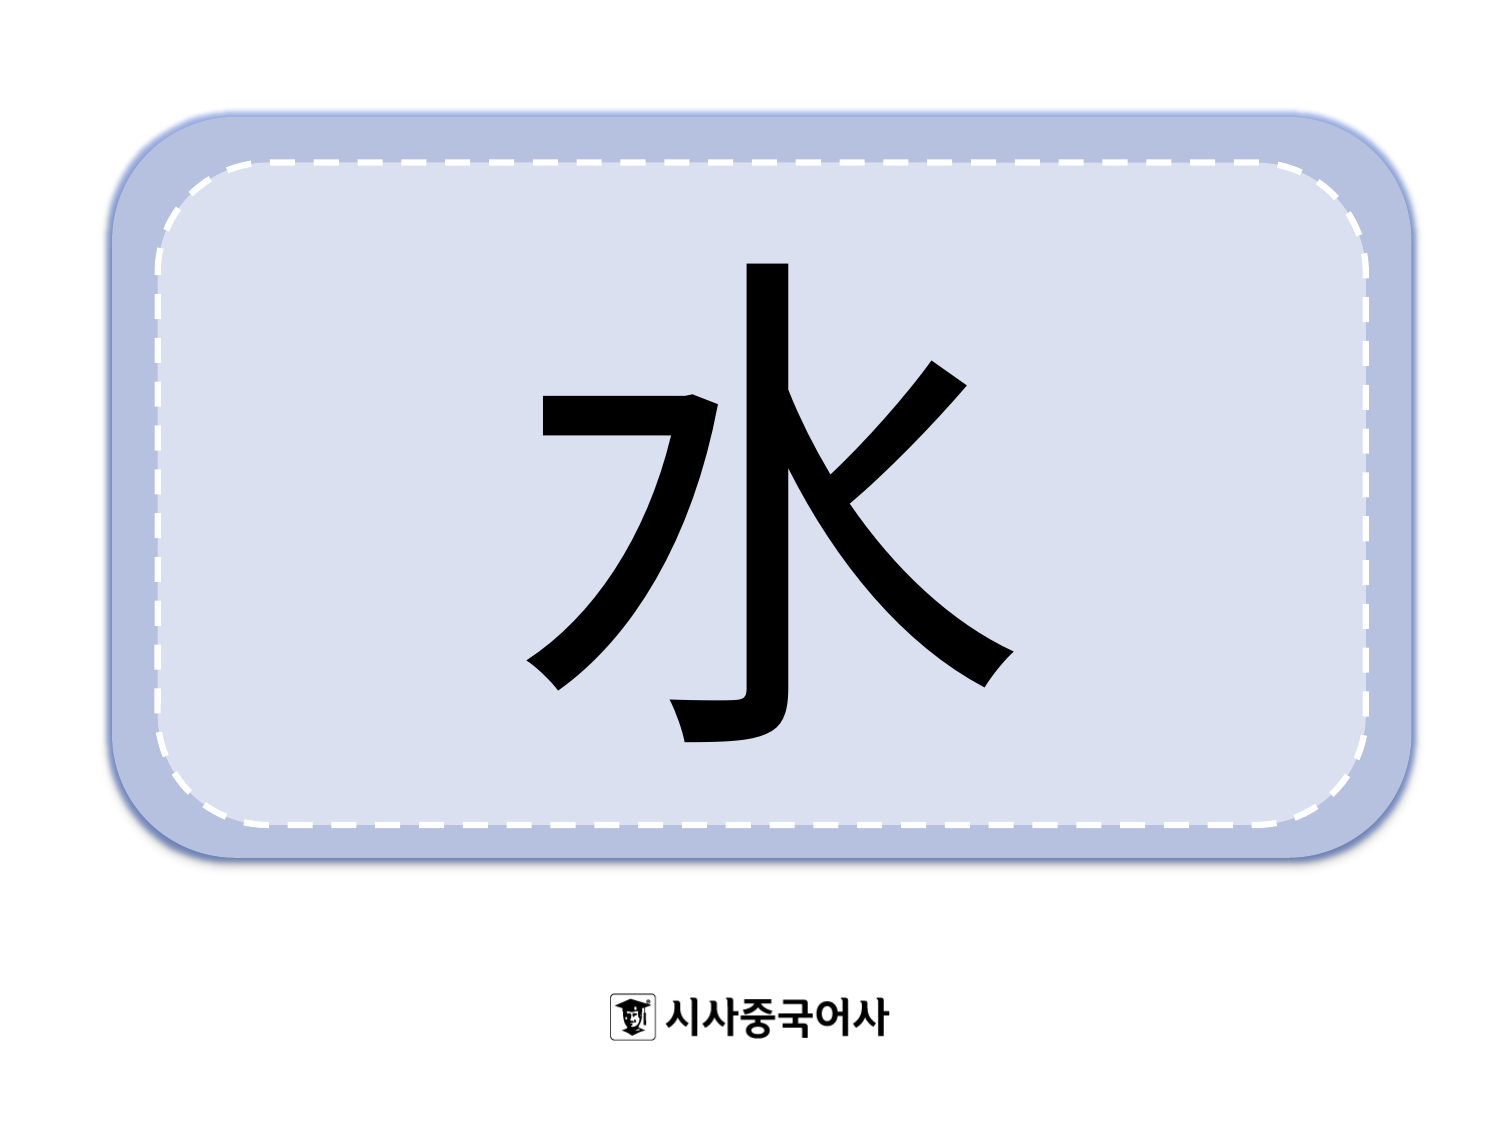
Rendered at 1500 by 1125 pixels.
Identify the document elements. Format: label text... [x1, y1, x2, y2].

text_box 水 [162, 160, 1371, 824]
picture [602, 987, 898, 1047]
